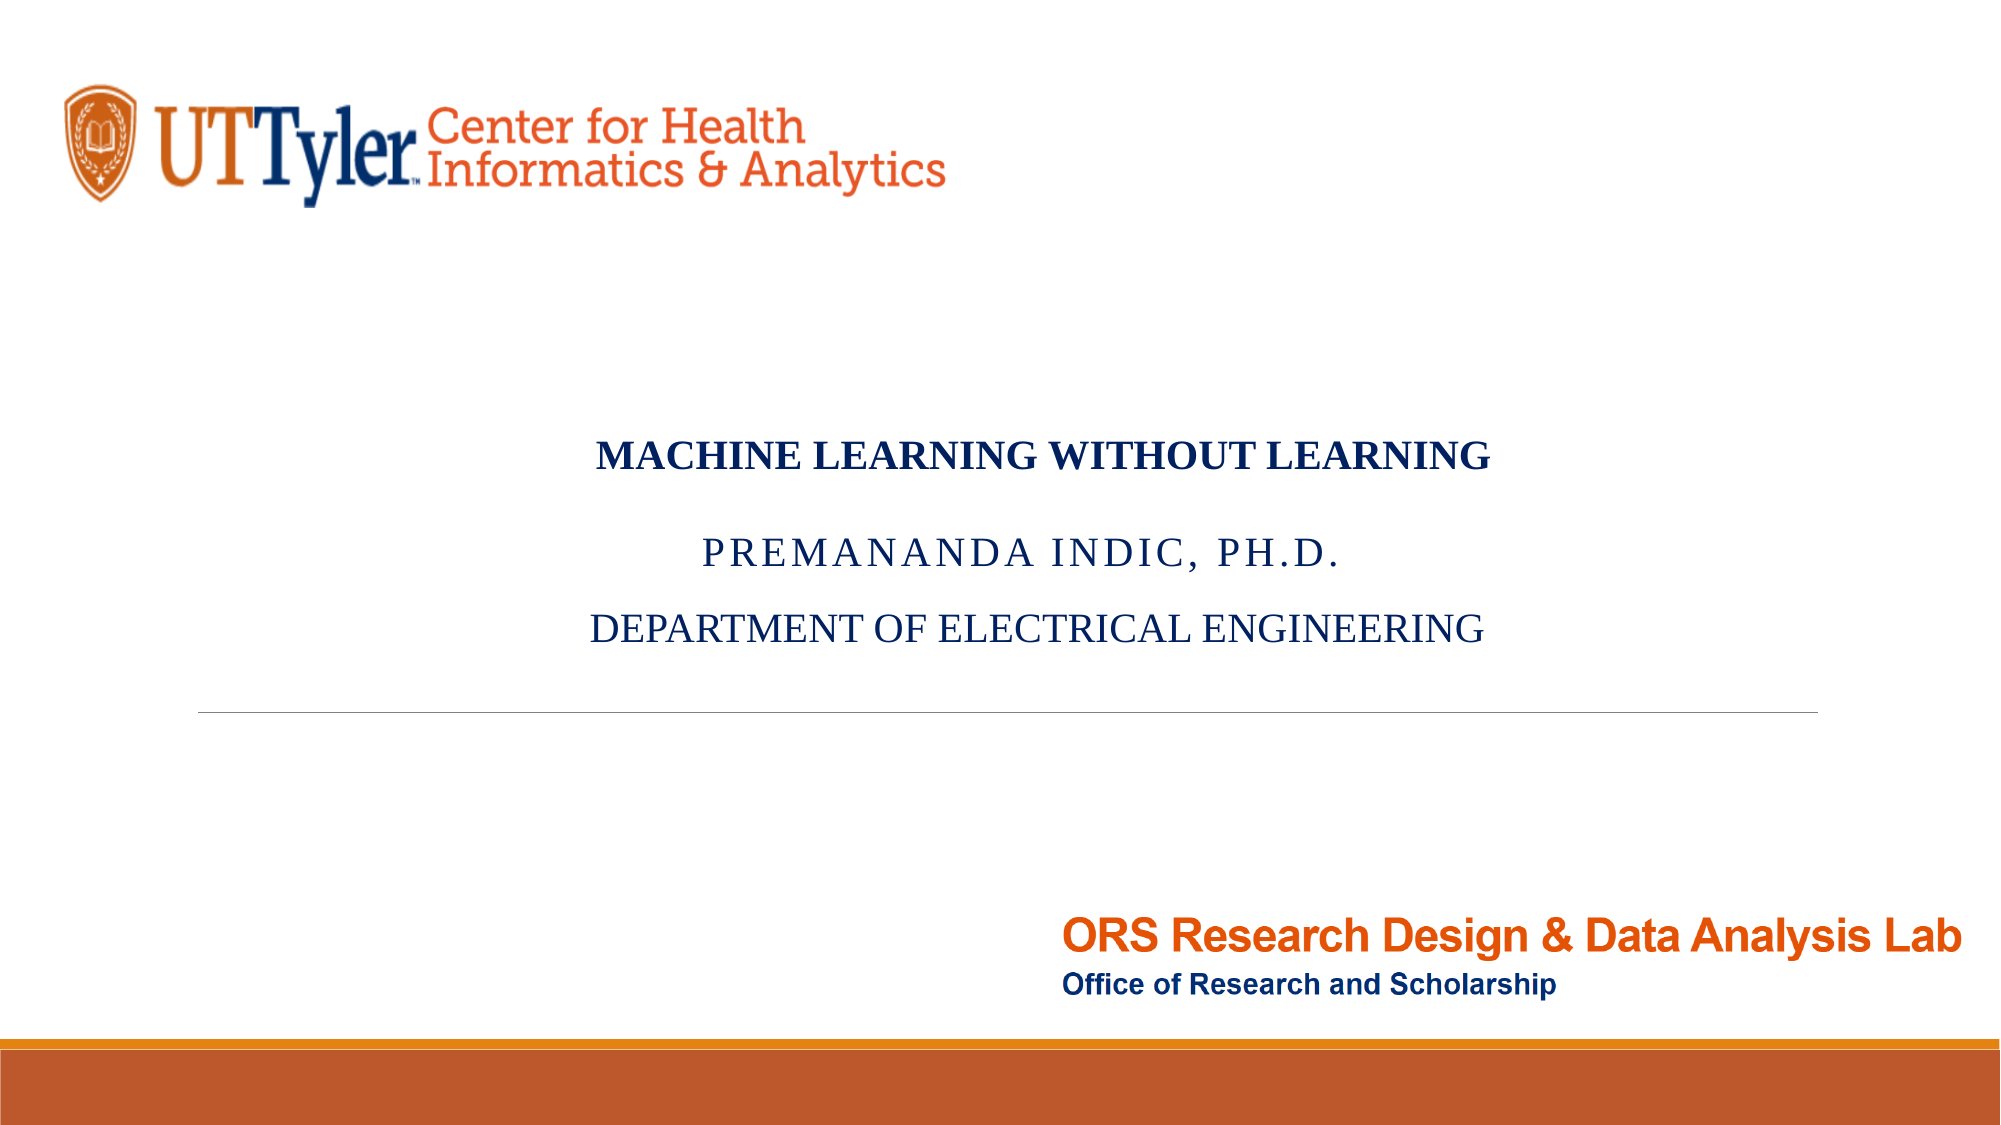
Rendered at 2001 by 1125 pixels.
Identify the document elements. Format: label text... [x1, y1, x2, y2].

picture [20, 56, 958, 216]
text_box DEPARTMENT OF ELECTRICAL ENGINEERING [407, 593, 1668, 659]
subtitle PREMANANDA Indic, Ph.D. [352, 531, 1689, 665]
picture [1054, 901, 1990, 1008]
text_box MACHINE LEARNING WITHOUT LEARNING [294, 420, 1794, 531]
title [137, 571, 1254, 1028]
